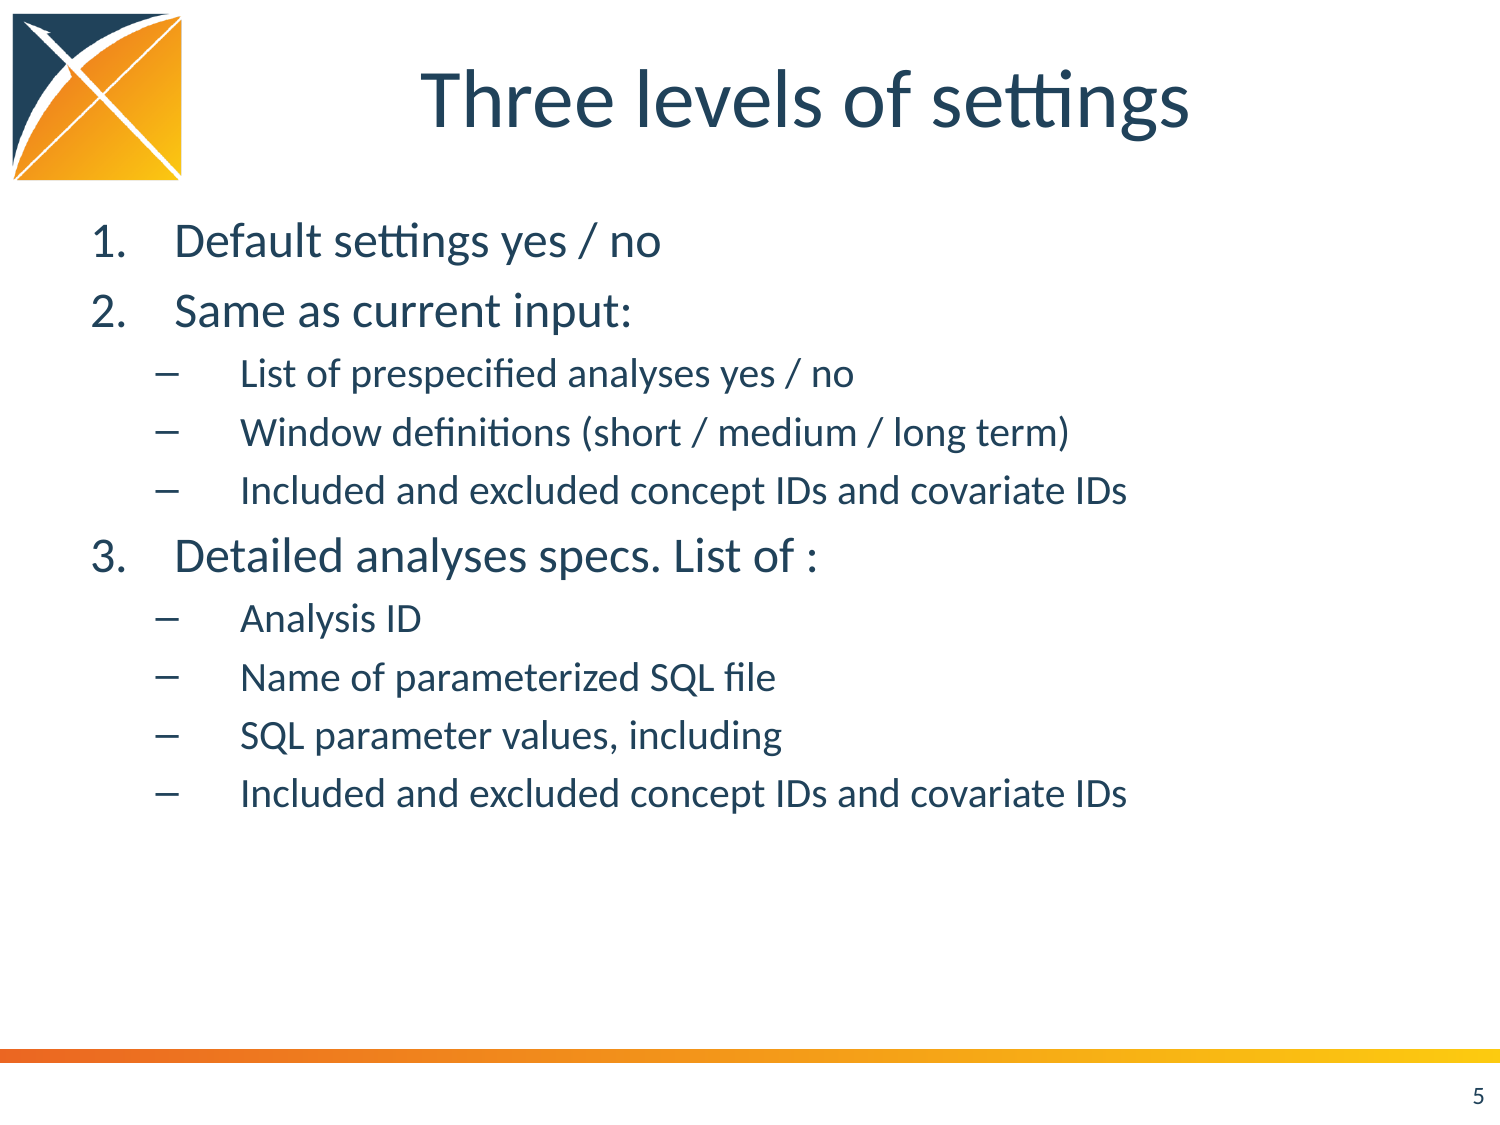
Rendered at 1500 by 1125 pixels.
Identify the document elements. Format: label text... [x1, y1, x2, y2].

slide_number 5 [1149, 1065, 1500, 1125]
title Three levels of settings [187, 24, 1425, 163]
list Default settings yes / no Same as current input: List of prespecified analyses yes / no Window definitions (short / medium / long term) Included and excluded concept IDs and covariate IDs Detailed analyses specs. List of : Analysis ID Name of parameterized SQL file SQL parameter values, including Included and excluded concept IDs and covariate IDs [75, 200, 1425, 1005]
picture [0, 0, 206, 200]
